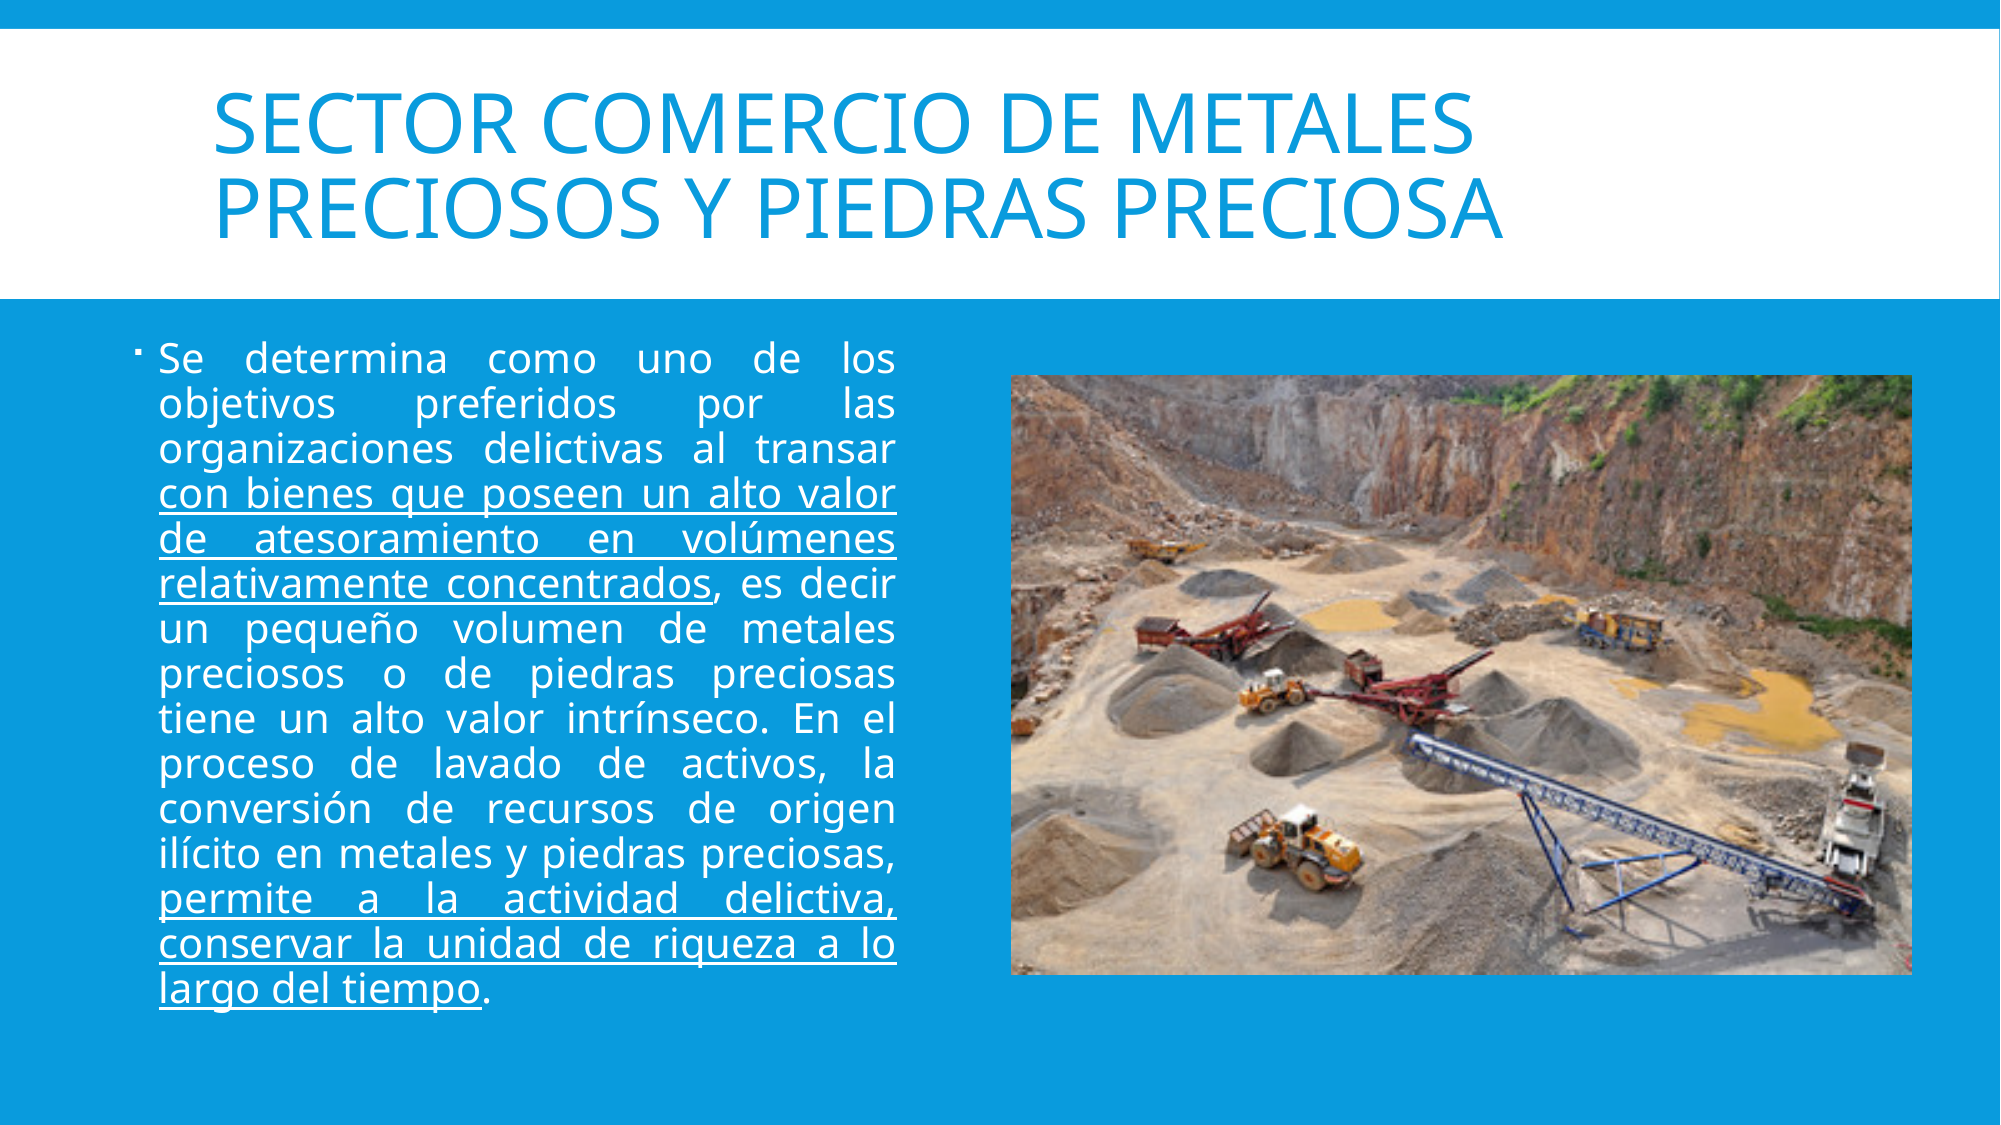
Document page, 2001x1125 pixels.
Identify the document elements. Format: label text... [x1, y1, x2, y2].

list Se determina como uno de los objetivos preferidos por las organizaciones delictivas al transar con bienes que poseen un alto valor de atesoramiento en volúmenes relativamente concentrados, es decir un pequeño volumen de metales preciosos o de piedras preciosas tiene un alto valor intrínseco. En el proceso de lavado de activos, la conversión de recursos de origen ilícito en metales y piedras preciosas, permite a la actividad delictiva, conservar la unidad de riqueza a lo largo del tiempo. [114, 329, 913, 1021]
title Sector Comercio de Metales Preciosos y Piedras Preciosa [197, 46, 1803, 294]
picture [1012, 376, 1911, 974]
